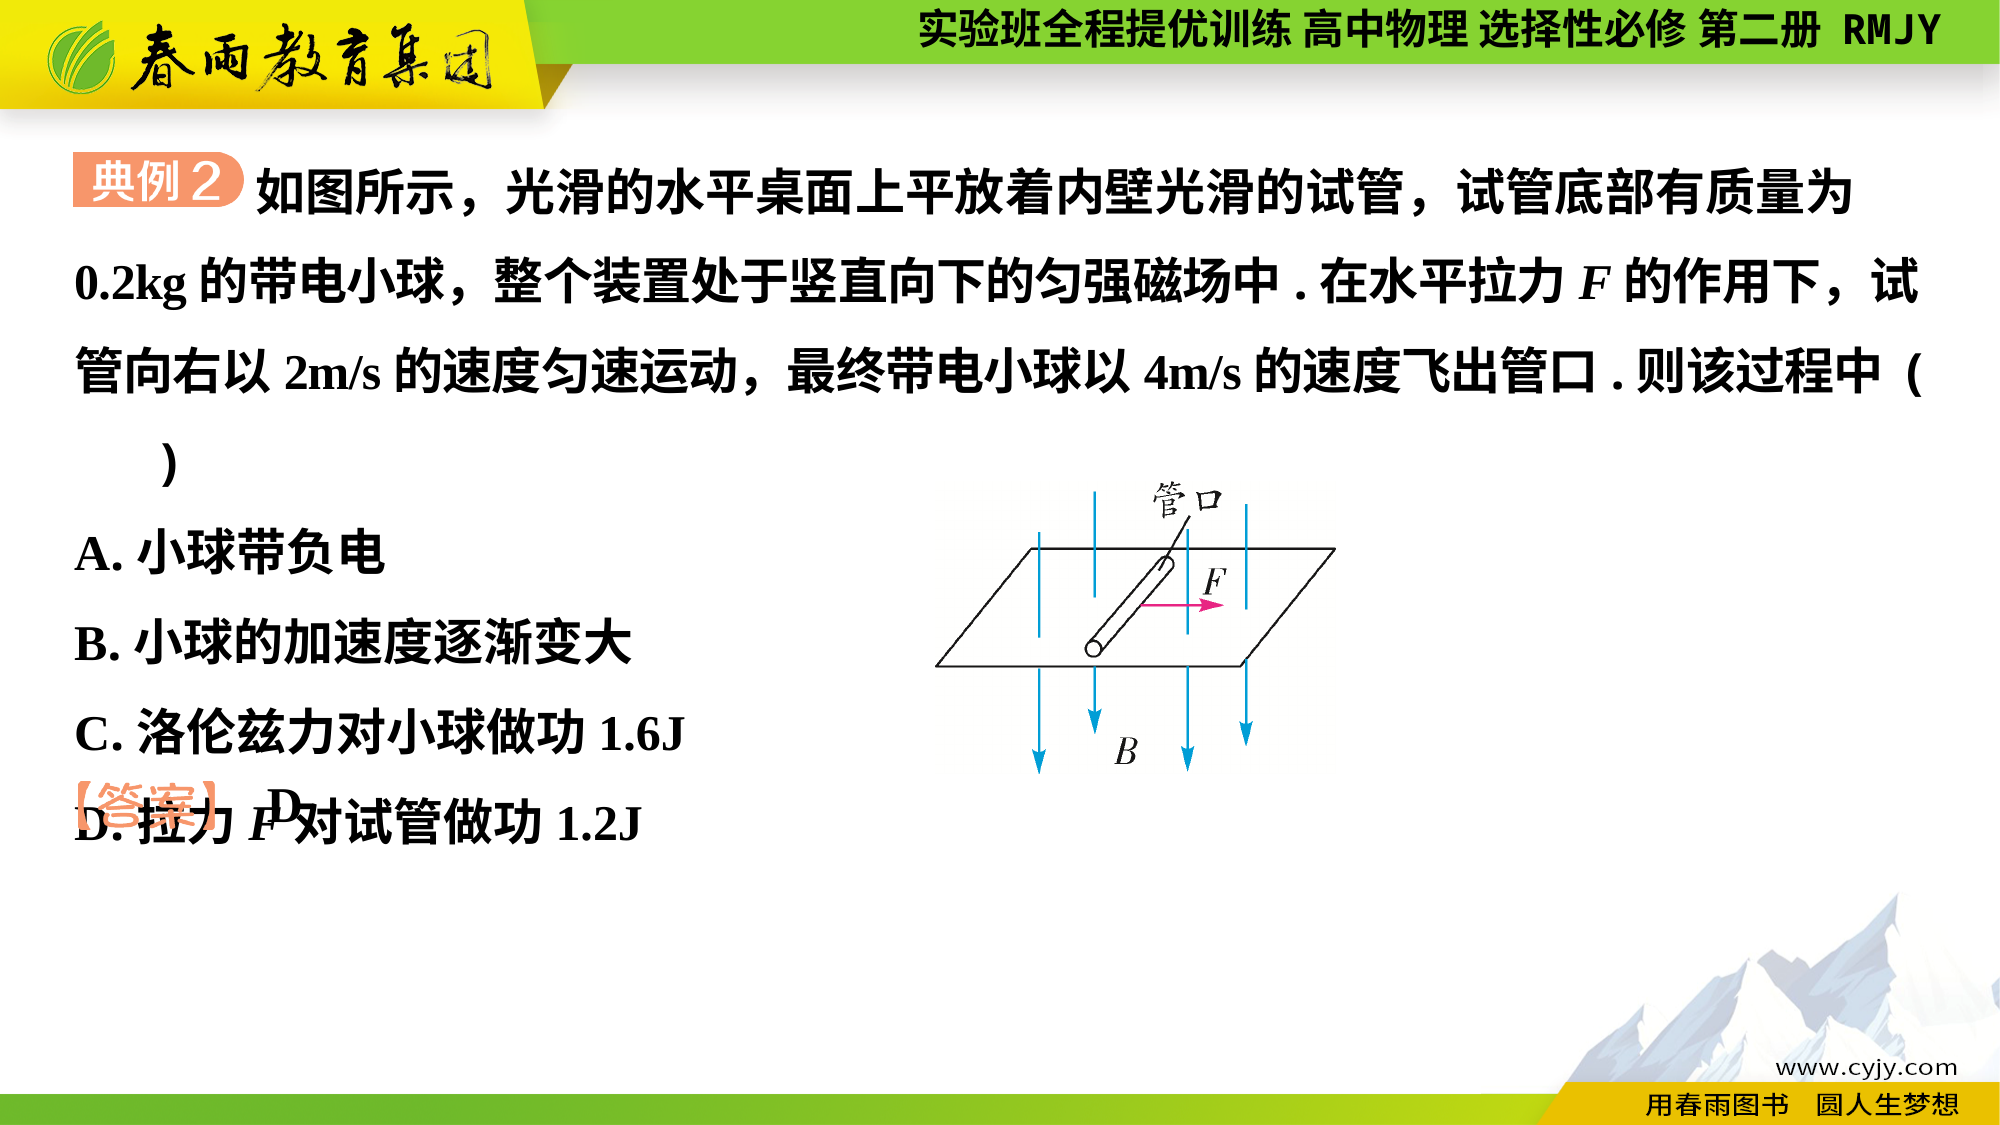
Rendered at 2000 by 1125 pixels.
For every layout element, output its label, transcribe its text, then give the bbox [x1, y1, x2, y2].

text_box D [252, 764, 318, 840]
picture [0, 0, 2000, 1125]
list 如图所示，光滑的水平桌面上平放着内壁光滑的试管，试管底部有质量为0.2kg的带电小球，整个装置处于竖直向下的匀强磁场中.在水平拉力F的作用下，试管向右以2m/s的速度匀速运动，最终带电小球以4m/s的速度飞出管口.则该过程中 ( ) A.小球带负电 B.小球的加速度逐渐变大 C.洛伦兹力对小球做功1.6J D.拉力F对试管做功1.2J [59, 122, 1944, 774]
